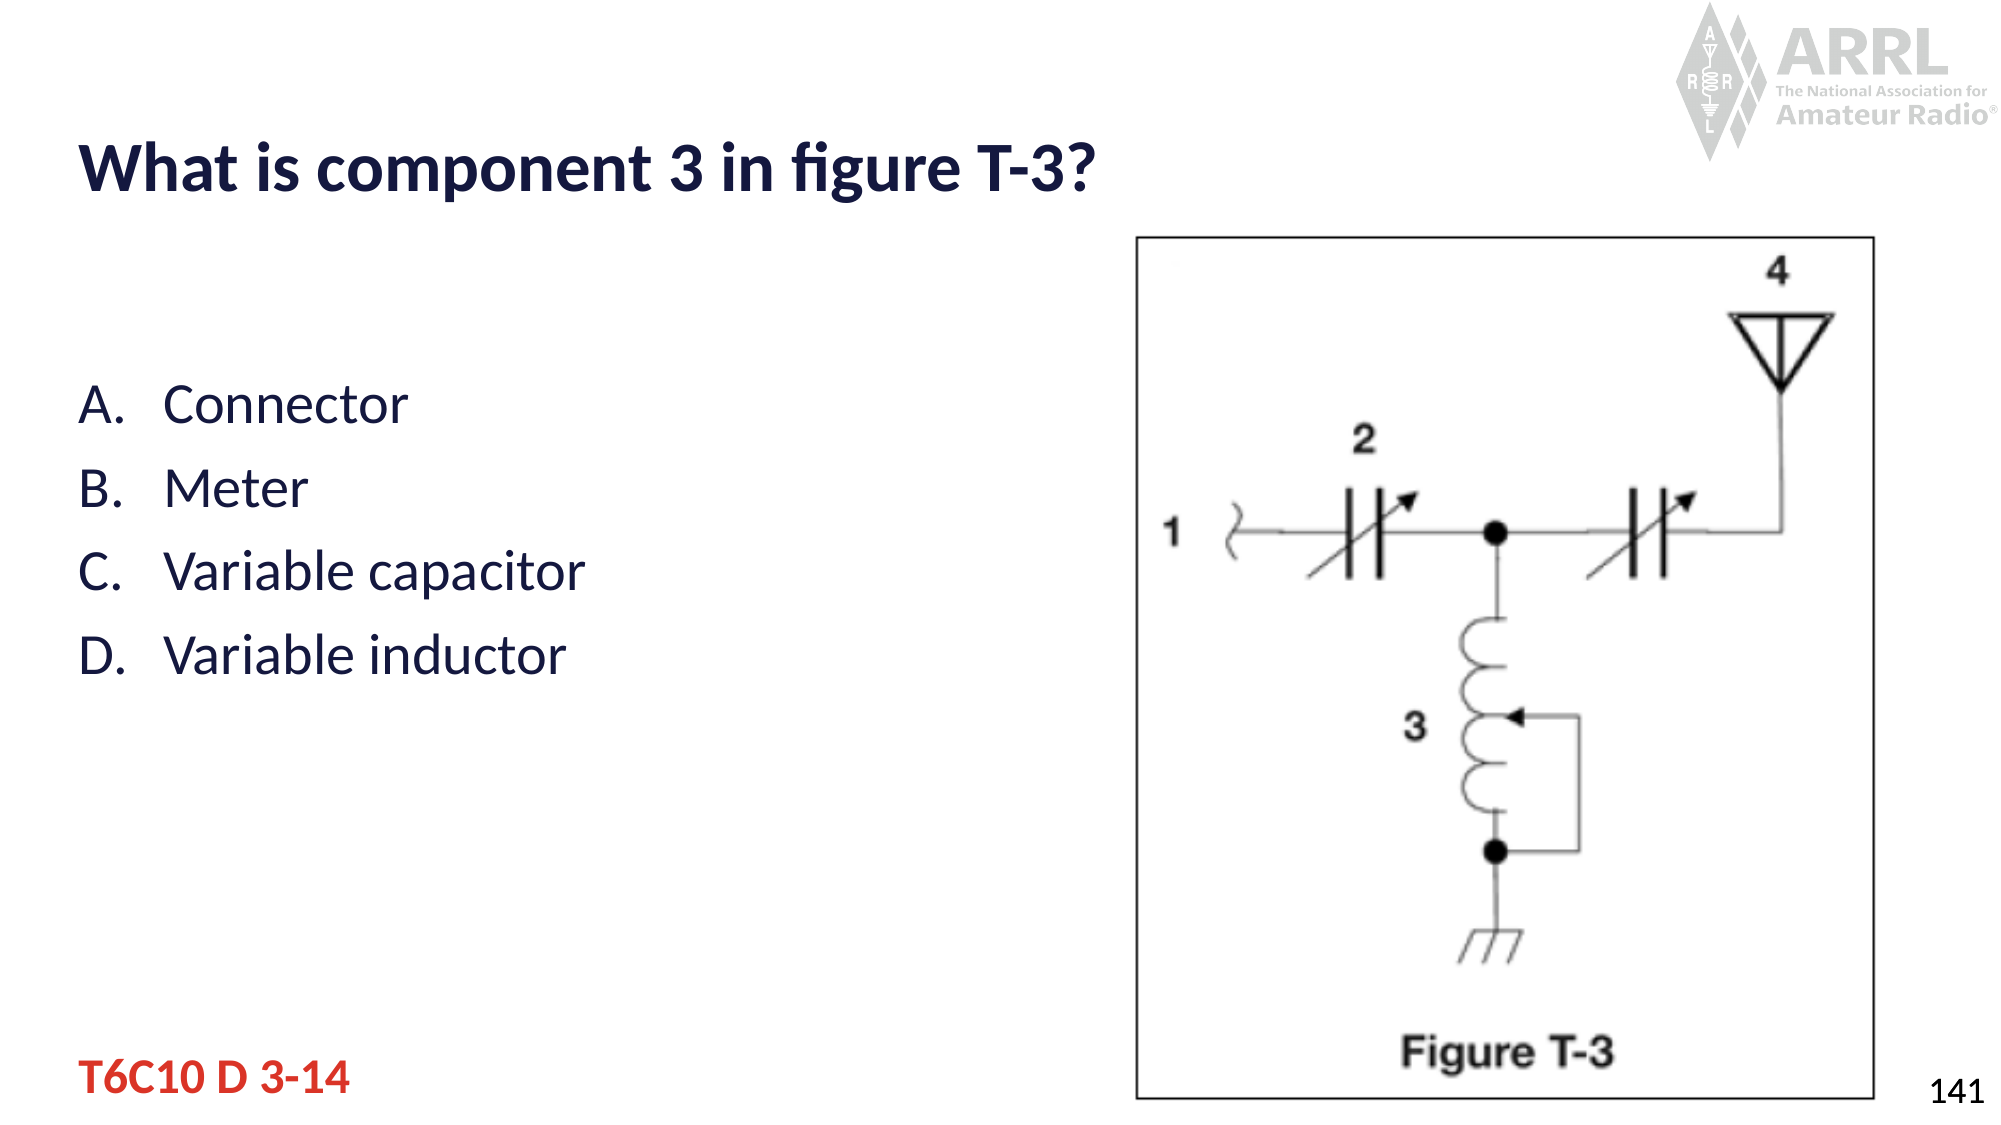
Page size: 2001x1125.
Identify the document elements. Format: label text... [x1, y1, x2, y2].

picture [1674, 0, 2000, 164]
title What is component 3 in figure T-3? [63, 59, 1863, 278]
list Connector Meter Variable capacitor Variable inductor [63, 365, 1130, 989]
text_box T6C10 D 3-14 [63, 1036, 921, 1112]
picture [1130, 222, 1886, 1113]
